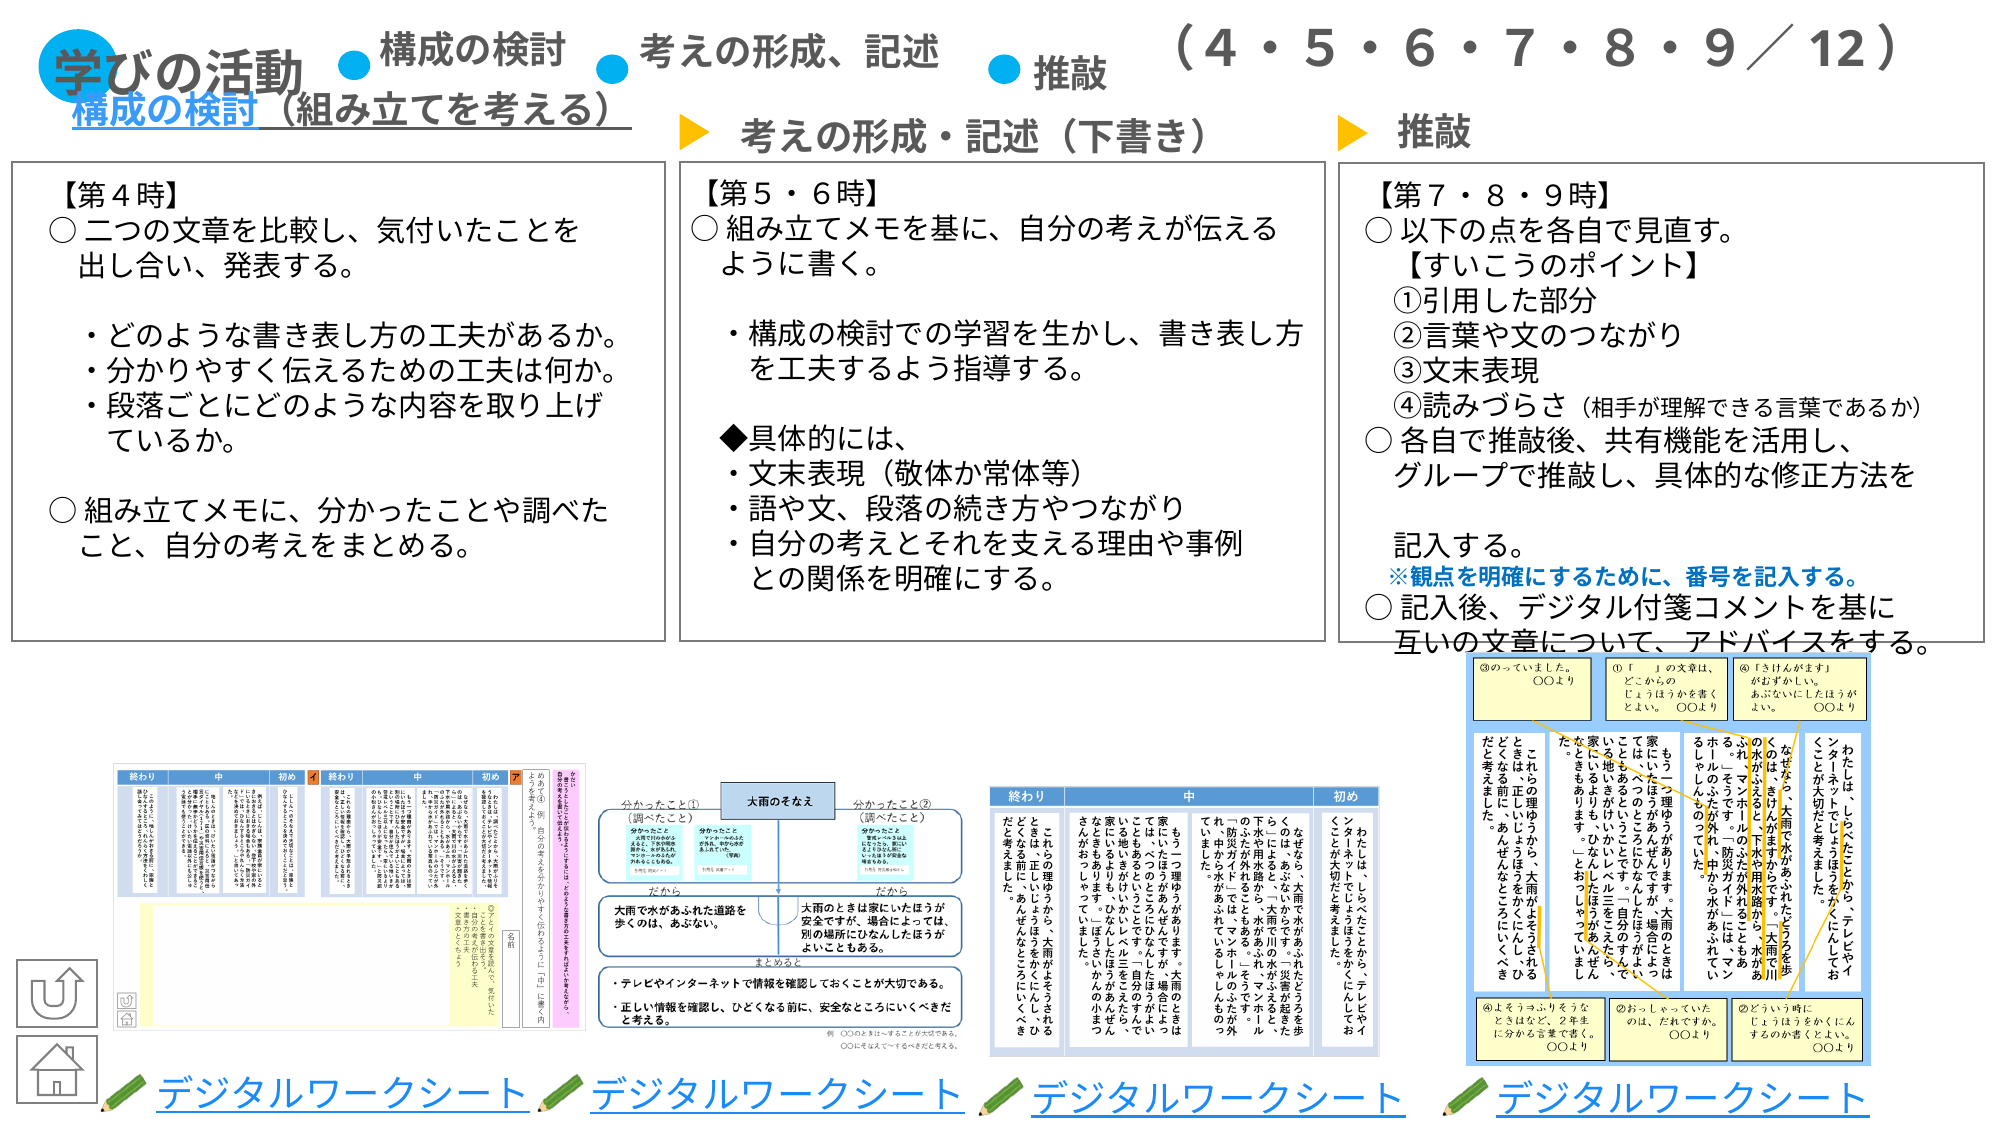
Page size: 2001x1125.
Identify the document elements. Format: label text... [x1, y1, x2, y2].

text_box 【第７・８・９時】 ○以下の点を各自で見直す。 【すいこうのポイント】 ①引用した部分 ②言葉や文のつながり ③文末表現 ④読みづらさ（相手が理解できる言葉であるか） ○各自で推敲後、共有機能を活用し、 グループで推敲し、具体的な修正方法を 記入する。 ※観点を明確にするために、番号を記入する。 ○記入後、デジタル付箋コメントを基に 互いの文章について、アドバイスをする。 [1349, 642, 1962, 667]
text_box デジタルワークシート [141, 1062, 546, 1125]
text_box 推敲 [978, 39, 1249, 106]
picture [978, 1071, 1025, 1123]
text_box デジタルワークシート [1016, 1067, 1421, 1125]
text_box デジタルワークシート [1481, 1067, 1886, 1125]
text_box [11, 161, 1985, 642]
picture [1466, 652, 1871, 1066]
picture [113, 763, 586, 1031]
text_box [54, 109, 2000, 163]
text_box [50, 28, 106, 38]
text_box [16, 959, 98, 1028]
text_box [16, 1035, 98, 1104]
text_box 考えの形成、記述 [583, 39, 980, 106]
picture [1442, 1071, 1490, 1123]
picture [989, 785, 1380, 1057]
picture [597, 782, 965, 1054]
text_box 構成の検討 [323, 38, 592, 105]
text_box デジタルワークシート [575, 1063, 980, 1125]
text_box （４・５・６・７・８・９／12） [1126, 42, 1968, 109]
text_box [987, 53, 1022, 86]
picture [100, 1068, 148, 1119]
picture [537, 1068, 585, 1119]
text_box 学びの活動 [0, 38, 331, 105]
